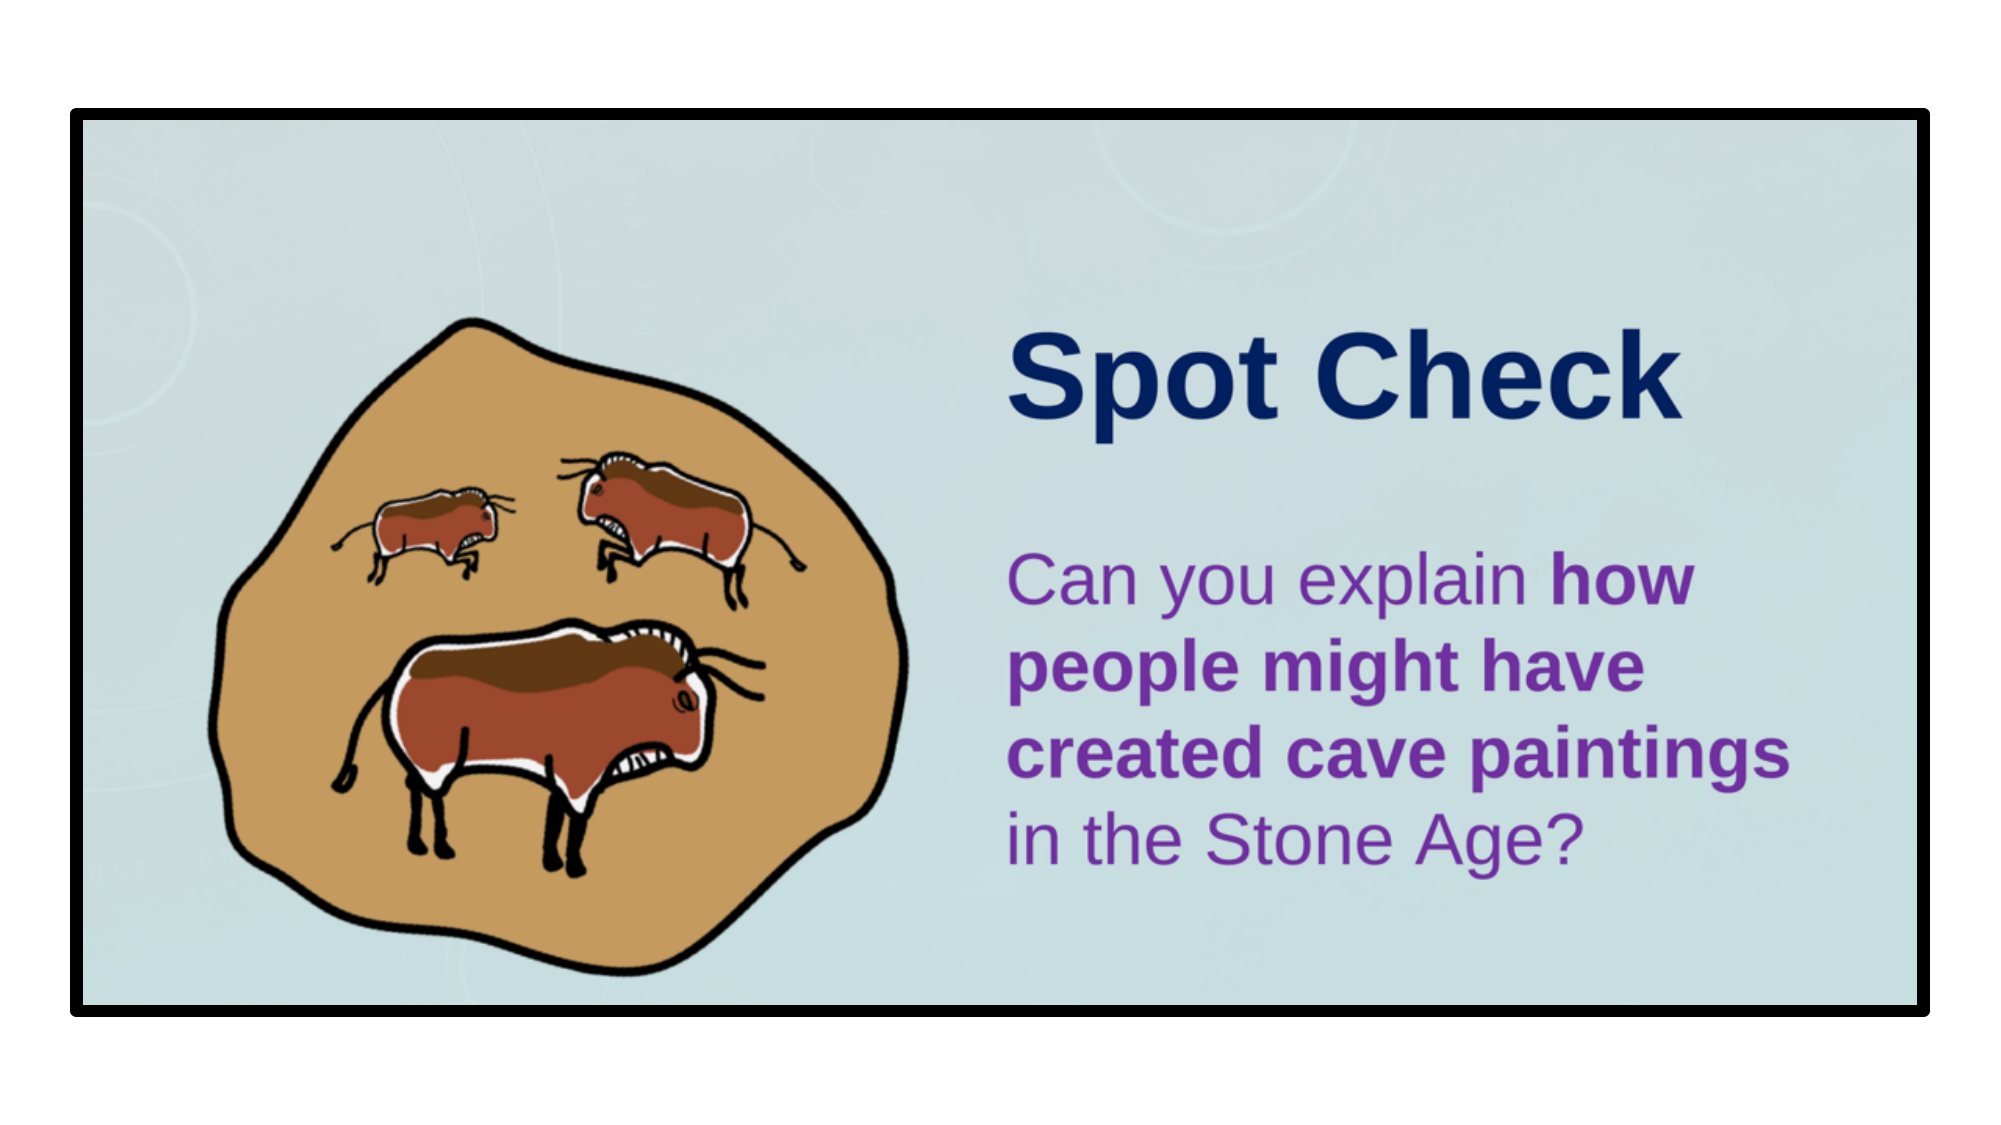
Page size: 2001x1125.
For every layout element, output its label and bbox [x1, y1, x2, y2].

picture [82, 120, 1918, 1005]
